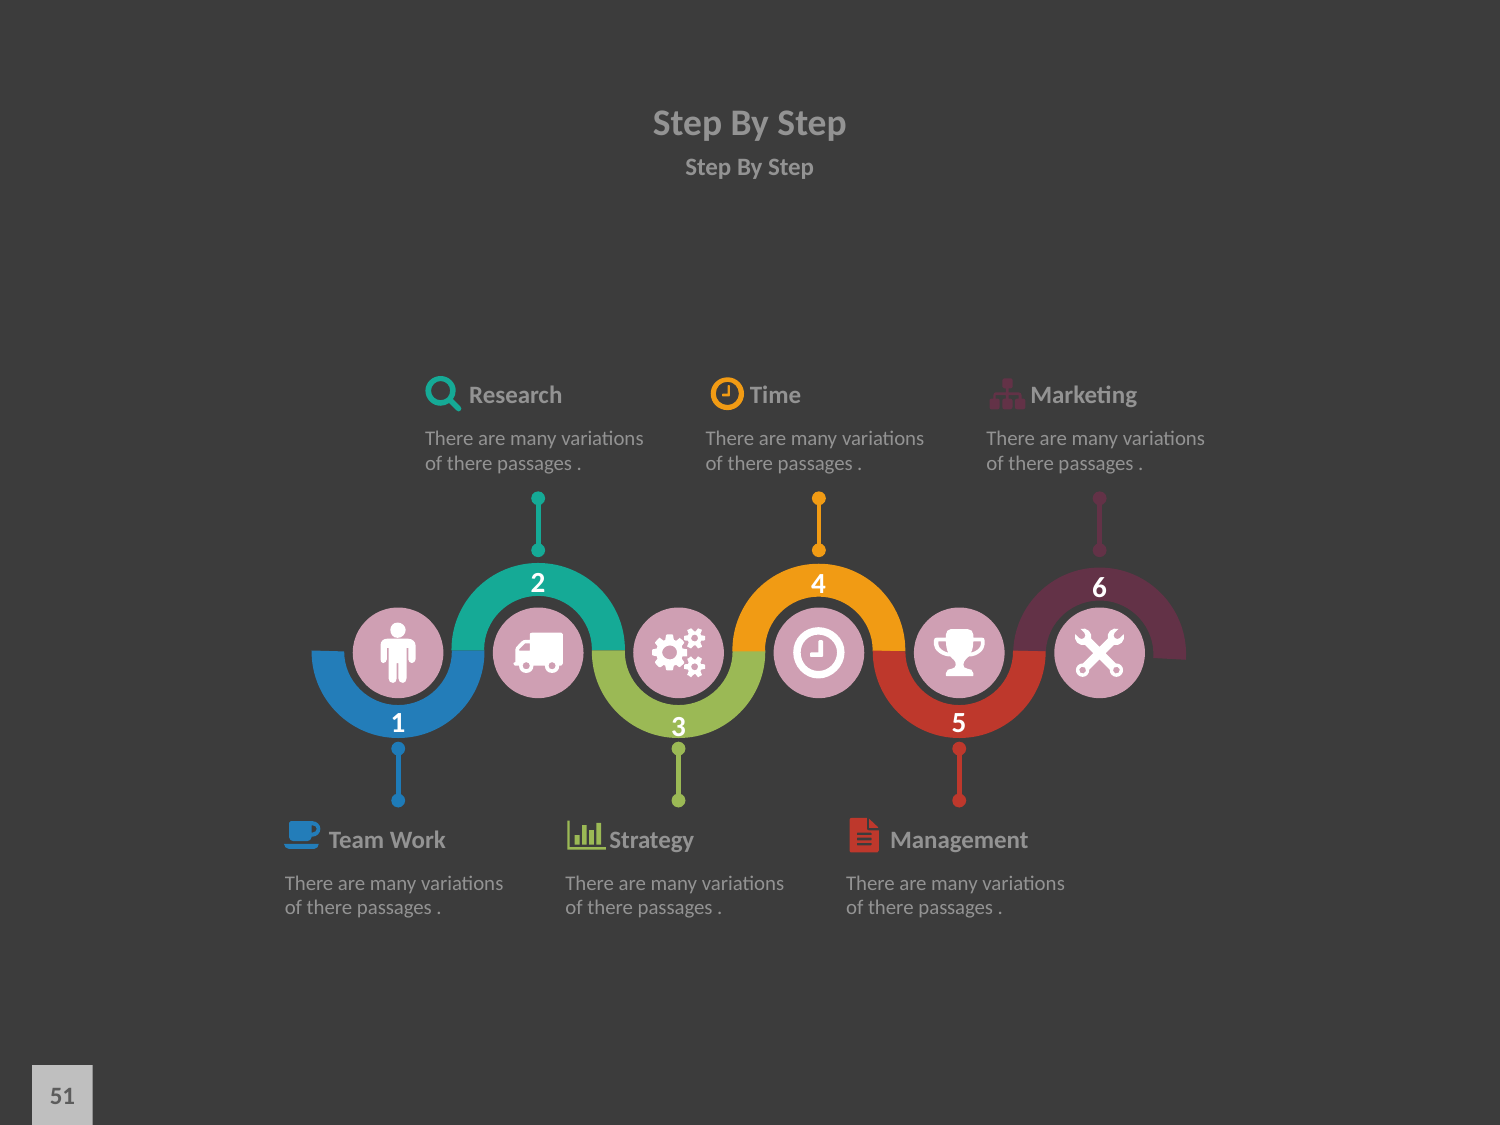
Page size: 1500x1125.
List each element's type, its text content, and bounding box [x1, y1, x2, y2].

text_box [732, 556, 906, 652]
text_box [989, 378, 1026, 410]
text_box [567, 820, 606, 850]
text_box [492, 660, 584, 699]
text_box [352, 607, 444, 648]
text_box Management [875, 815, 1046, 861]
text_box [289, 821, 314, 842]
text_box There are many variations of there passages . [690, 417, 947, 483]
text_box There are many variations of there passages . [831, 861, 1088, 927]
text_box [872, 650, 1046, 748]
text_box [425, 376, 462, 412]
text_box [913, 607, 1005, 648]
title Step By Step [287, 91, 1213, 150]
text_box [849, 817, 879, 853]
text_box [591, 650, 766, 751]
text_box Time [735, 371, 903, 417]
text_box Marketing [1015, 371, 1184, 417]
text_box [283, 843, 314, 849]
text_box There are many variations of there passages . [270, 861, 526, 927]
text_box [451, 555, 626, 651]
text_box Research [454, 371, 623, 417]
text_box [1015, 560, 1189, 656]
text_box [773, 660, 865, 699]
text_box There are many variations of there passages . [550, 861, 807, 927]
text_box Team Work [314, 815, 483, 861]
text_box There are many variations of there passages . [410, 417, 666, 483]
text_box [1054, 665, 1146, 699]
text_box [710, 377, 745, 411]
text_box There are many variations of there passages . [971, 417, 1228, 483]
list Step By Step [412, 149, 1088, 183]
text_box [632, 607, 725, 648]
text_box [311, 650, 485, 748]
text_box Strategy [594, 815, 763, 861]
